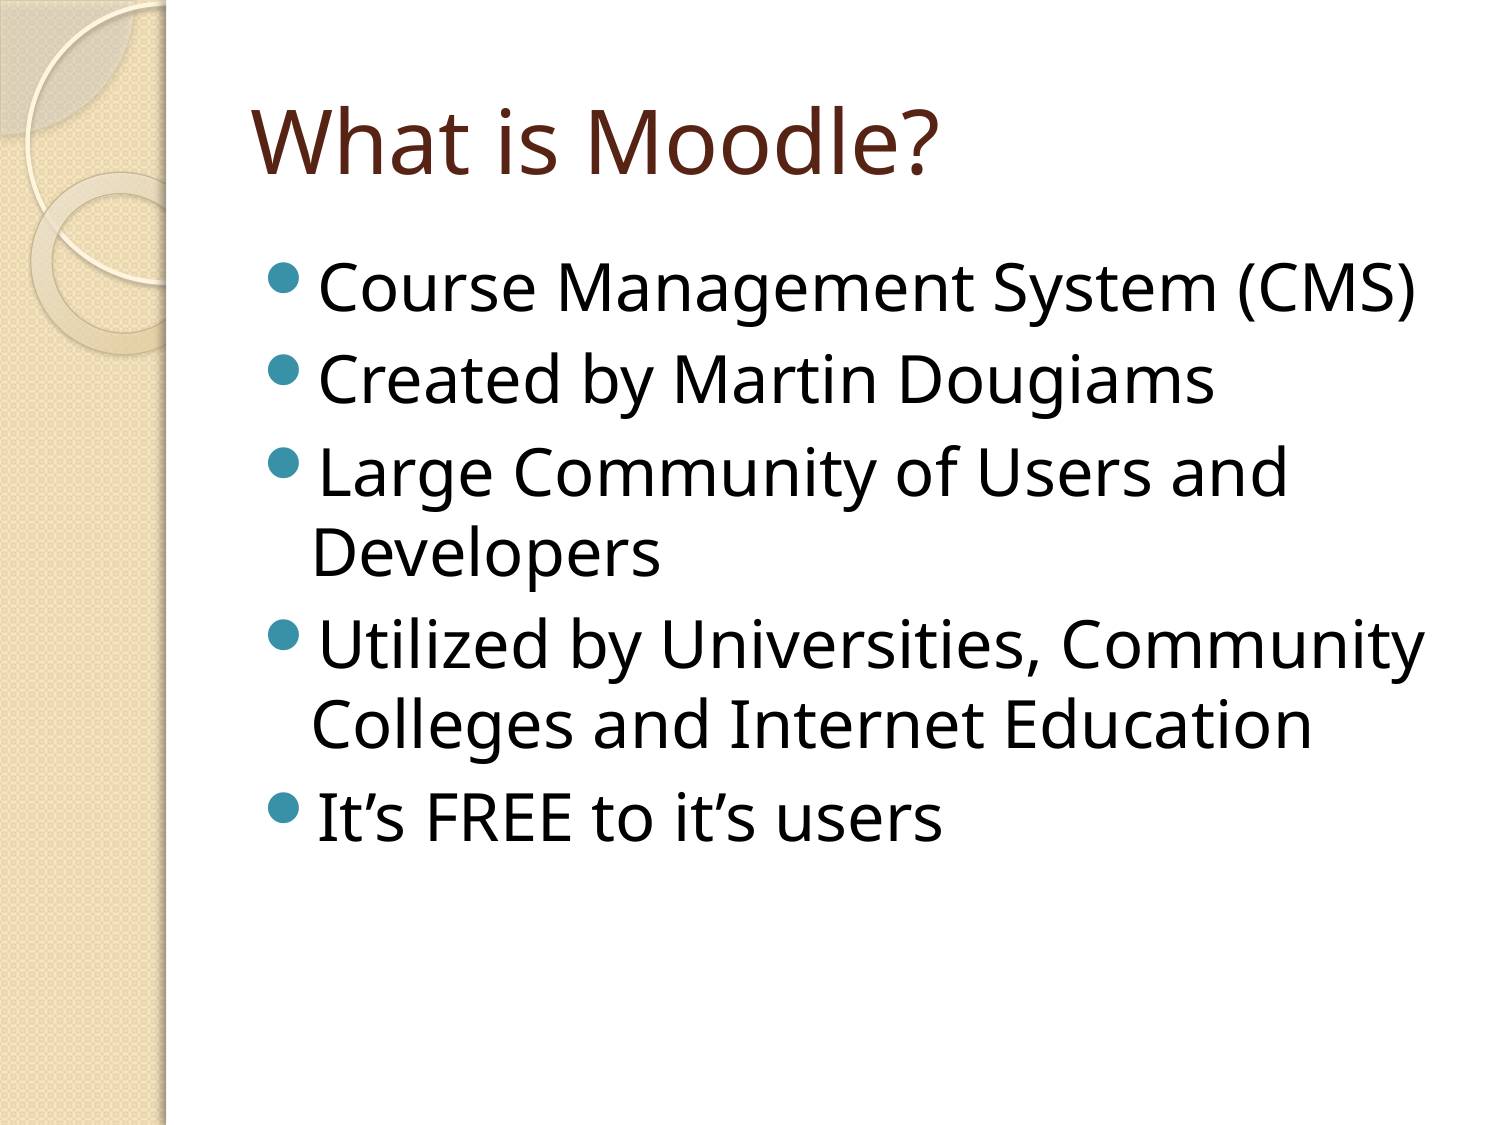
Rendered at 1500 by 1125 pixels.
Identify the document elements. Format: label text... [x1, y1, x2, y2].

title What is Moodle? [235, 45, 1466, 233]
list Course Management System (CMS) Created by Martin Dougiams Large Community of Users and Developers Utilized by Universities, Community Colleges and Internet Education It’s FREE to it’s users [235, 237, 1466, 1025]
